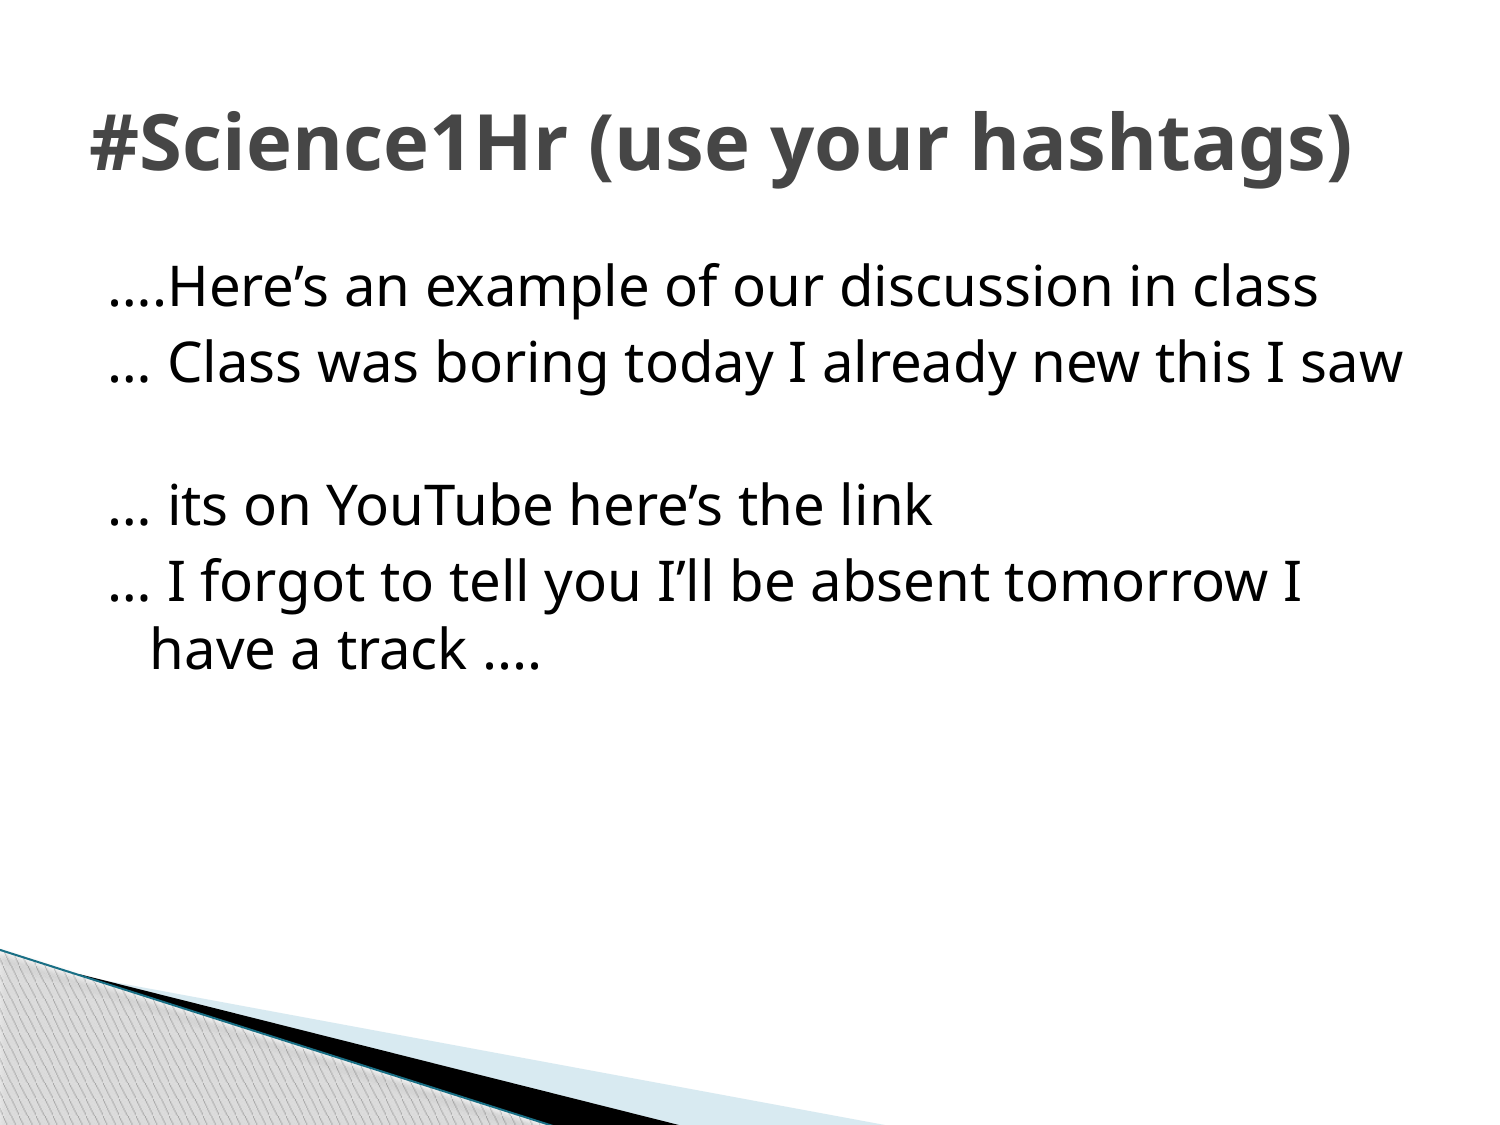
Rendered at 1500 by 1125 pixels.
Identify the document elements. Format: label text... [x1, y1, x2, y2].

list ….Here’s an example of our discussion in class … Class was boring today I already new this I saw … its on YouTube here’s the link … I forgot to tell you I’ll be absent tomorrow I have a track .... [75, 243, 1425, 986]
title #Science1Hr (use your hashtags) [75, 45, 1425, 233]
